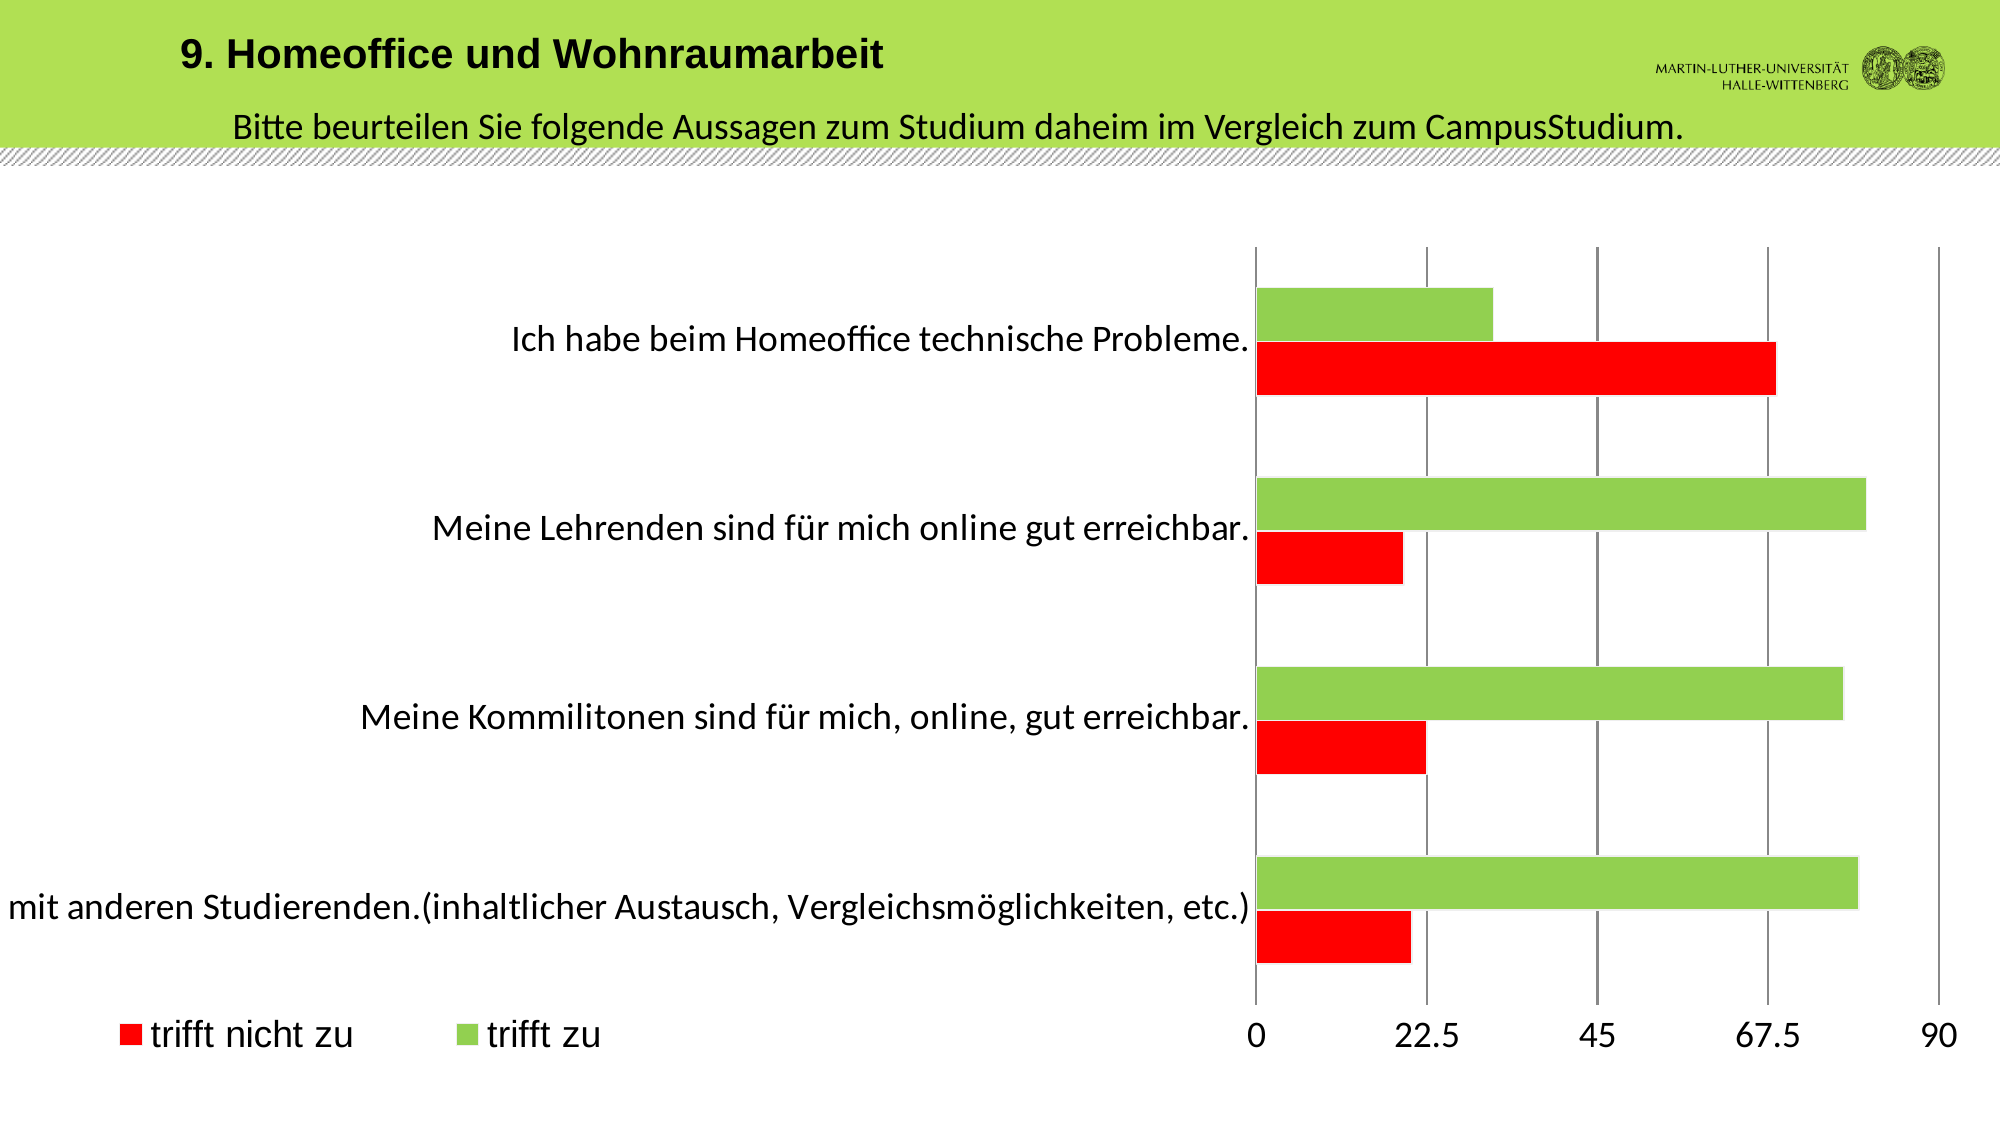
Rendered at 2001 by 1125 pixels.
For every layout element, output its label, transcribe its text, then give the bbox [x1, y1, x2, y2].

chart [0, 207, 1960, 1071]
text_box 9. Homeoffice und Wohnraumarbeit Bitte beurteilen Sie folgende Aussagen zum Studium daheim im Vergleich zum CampusStudium. [172, 19, 1703, 155]
picture [1703, 46, 1945, 90]
picture [0, 148, 2000, 166]
